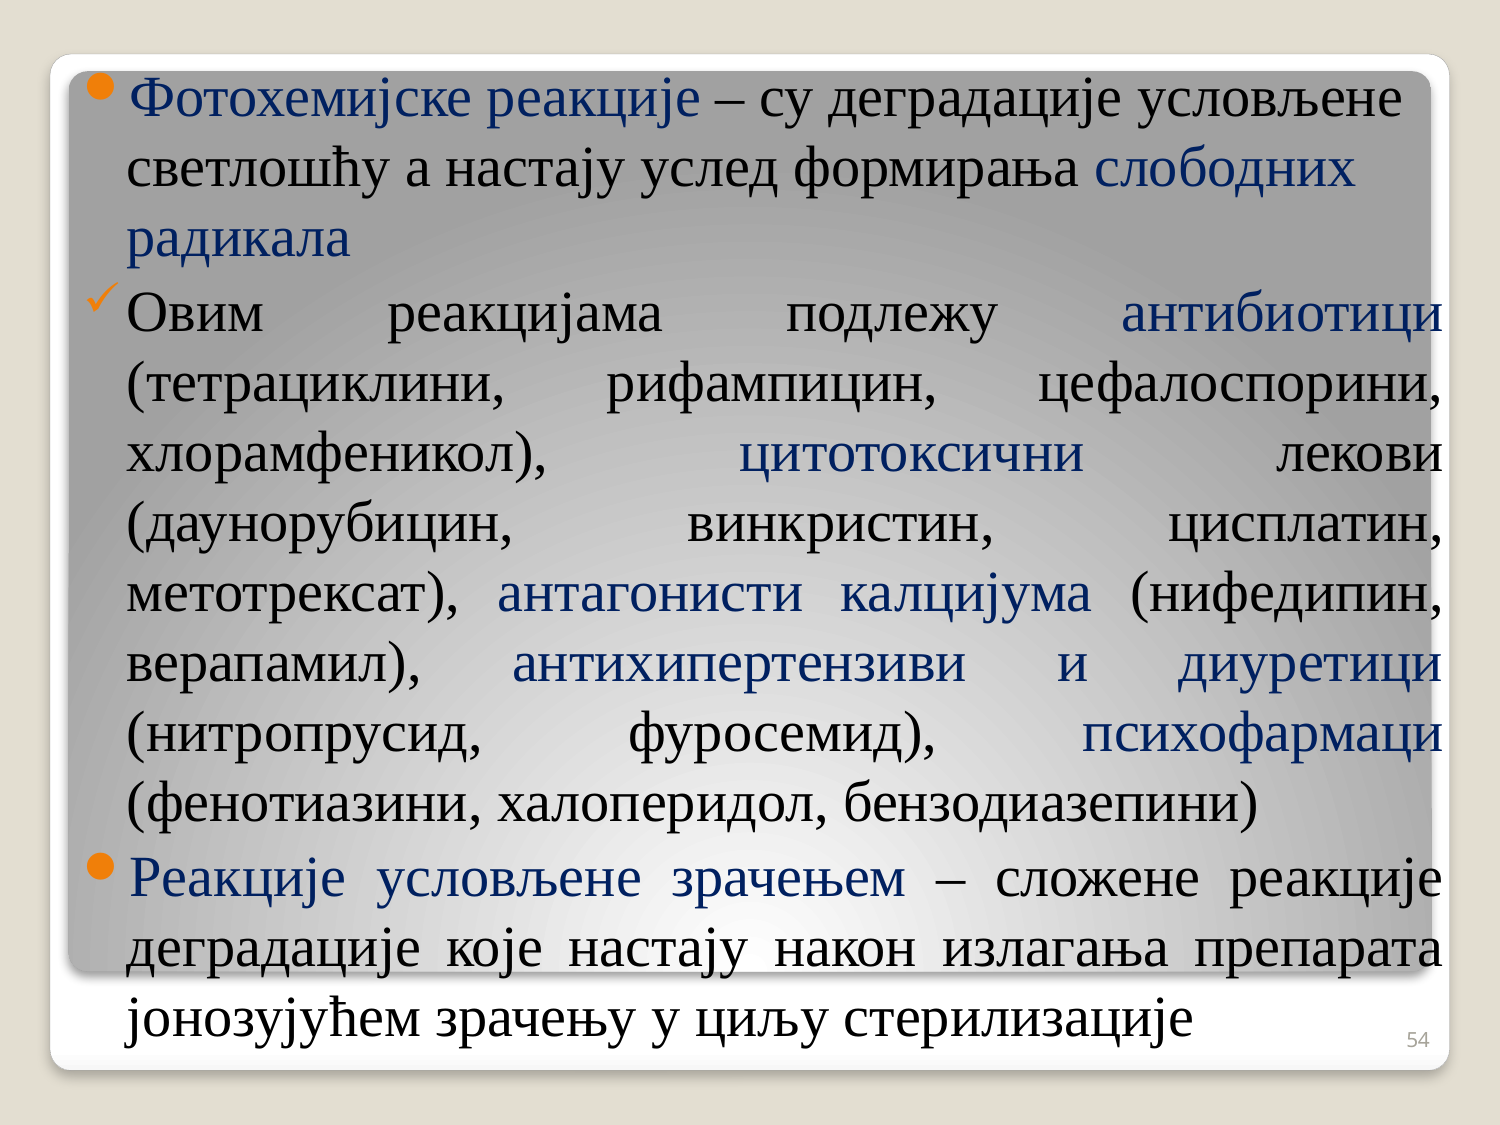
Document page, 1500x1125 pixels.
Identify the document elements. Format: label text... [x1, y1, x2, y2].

slide_number 54 [1369, 1002, 1445, 1063]
list Фотохемијске реакције – су деградације условљене светлошћу а настају услед формирања слободних радикала Овим реакцијама подлежу антибиотици (тетрациклини, рифампицин, цефалоспорини, хлорамфеникол), цитотоксични лекови (даунорубицин, винкристин, цисплатин, метотрексат), антагонисти калцијума (нифедипин, верапамил), антихипертензиви и диуретици (нитропрусид, фуросемид), психофармаци (фенотиазини, халоперидол, бензодиазепини) Реакције условљене зрачењем – сложене реакције деградације које настају након излагања препарата јонозујућем зрачењу у циљу стерилизације [53, 42, 1459, 1083]
